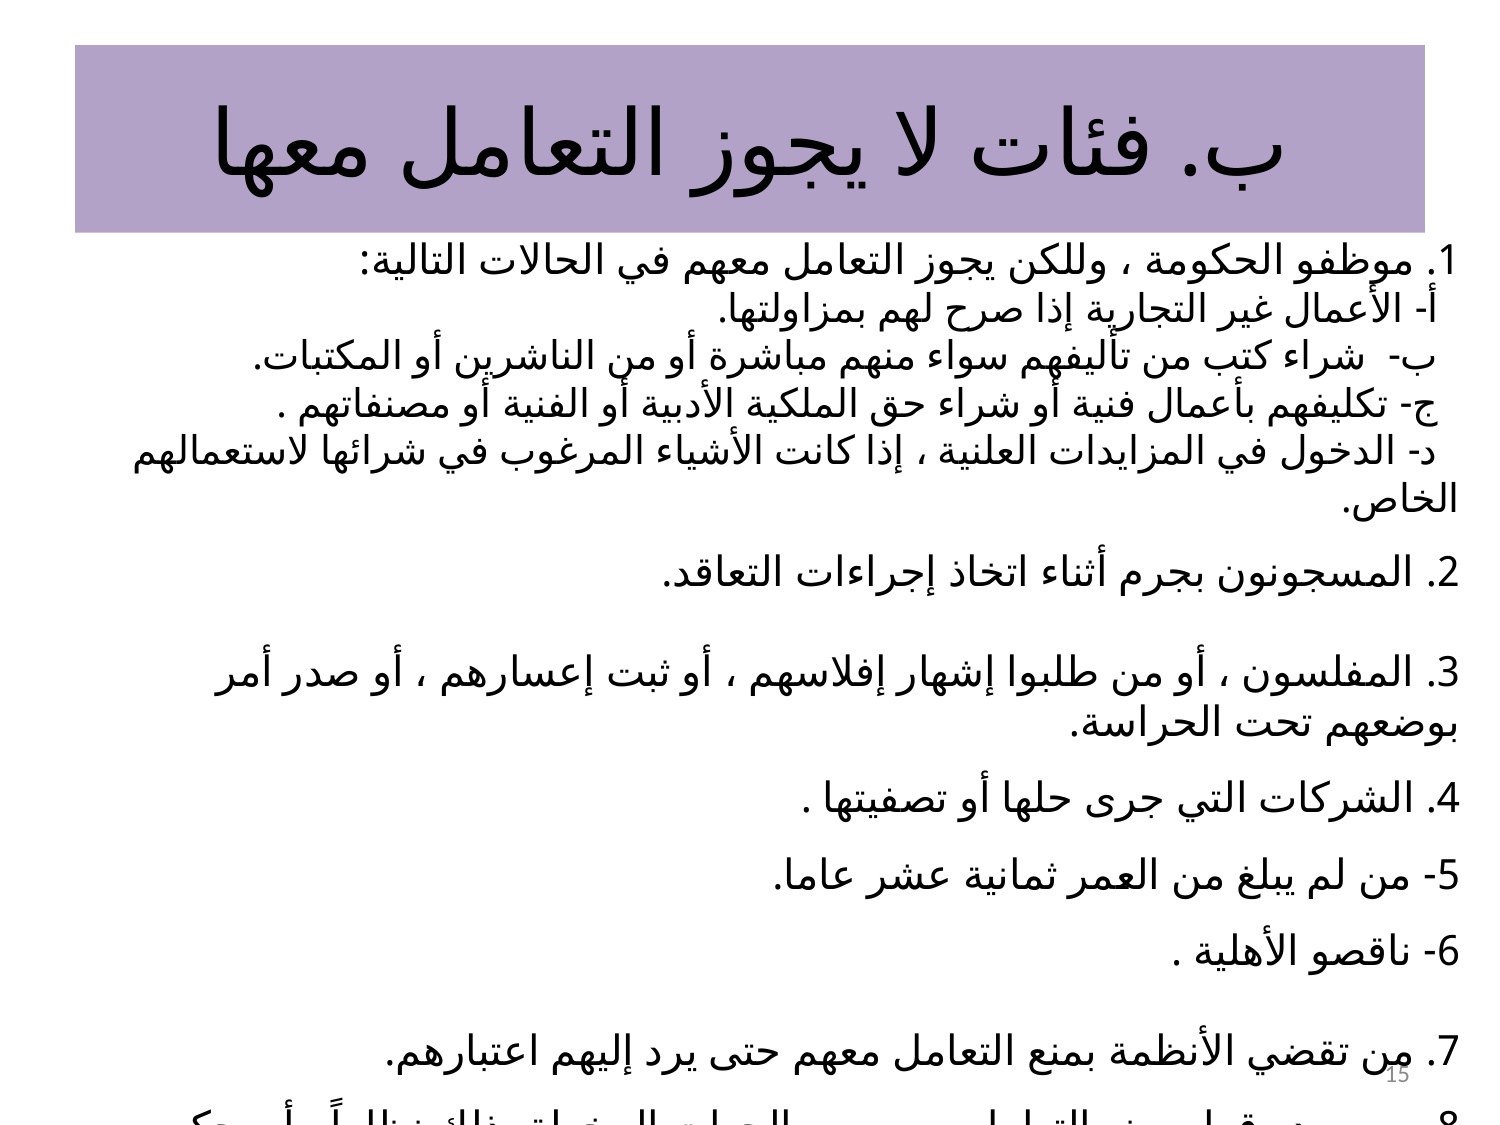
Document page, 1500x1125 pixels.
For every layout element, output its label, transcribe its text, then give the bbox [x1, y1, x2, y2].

list 1. موظفو الحكومة ، وللكن يجوز التعامل معهم في الحالات التالية: أ- الأعمال غير التجارية إذا صرح لهم بمزاولتها. ب- شراء كتب من تأليفهم سواء منهم مباشرة أو من الناشرين أو المكتبات. ج- تكليفهم بأعمال فنية أو شراء حق الملكية الأدبية أو الفنية أو مصنفاتهم . د- الدخول في المزايدات العلنية ، إذا كانت الأشياء المرغوب في شرائها لاستعمالهم الخاص. 2. المسجونون بجرم أثناء اتخاذ إجراءات التعاقد. 3. المفلسون ، أو من طلبوا إشهار إفلاسهم ، أو ثبت إعسارهم ، أو صدر أمر بوضعهم تحت الحراسة. 4. الشركات التي جرى حلها أو تصفيتها . 5- من لم يبلغ من العمر ثمانية عشر عاما. 6- ناقصو الأهلية . 7. من تقضي الأنظمة بمنع التعامل معهم حتى يرد إليهم اعتبارهم. 8- من صدر قرار بمنع التعامل معهم من الجهات المخولة بذلك نظاماً ، أو بحكم قضائي ، حتى تنتهي مدة المنع من التعامل . [75, 224, 1475, 1100]
title ب. فئات لا يجوز التعامل معها [75, 45, 1425, 224]
slide_number 15 [1074, 1042, 1425, 1103]
